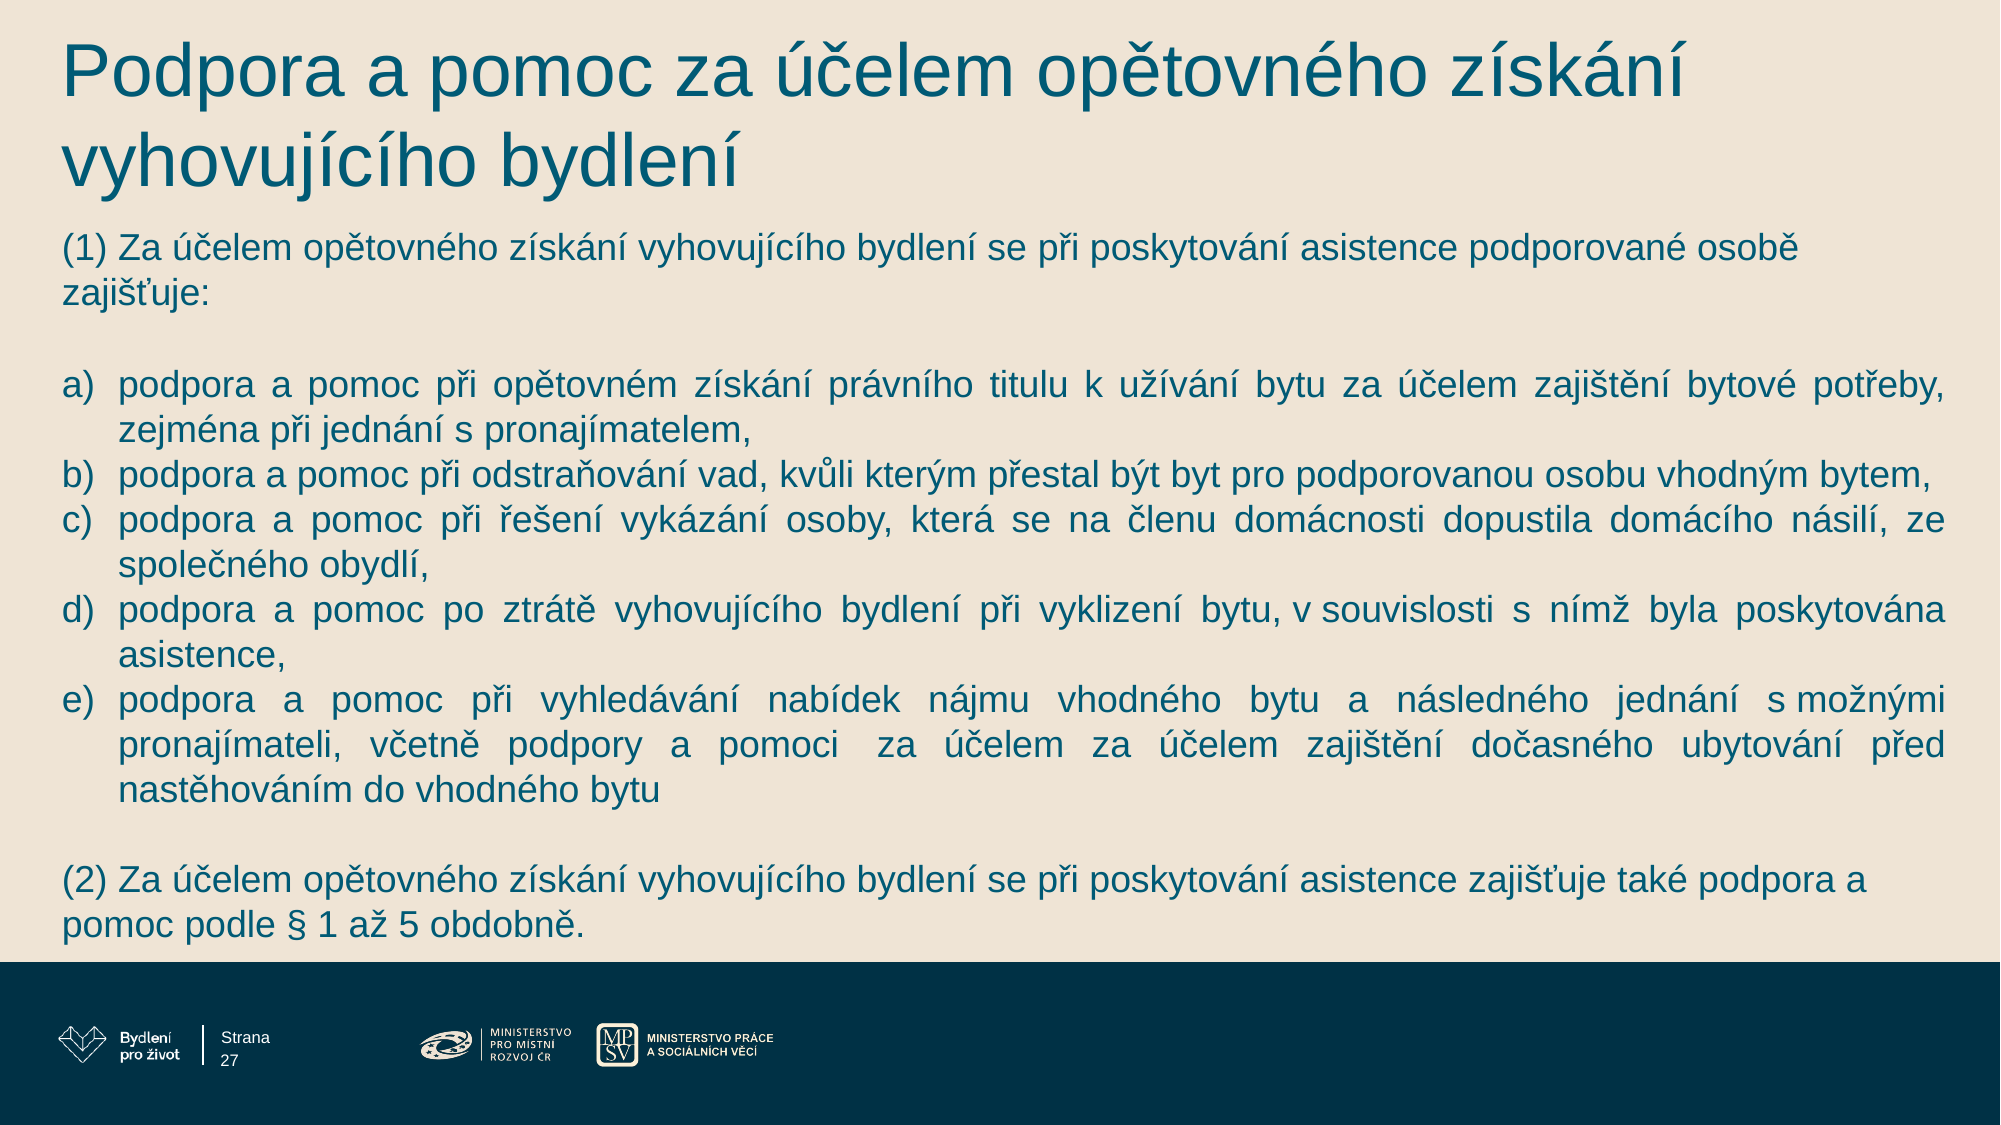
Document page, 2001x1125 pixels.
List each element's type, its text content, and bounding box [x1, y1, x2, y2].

text_box 27 [204, 1041, 254, 1078]
picture [121, 1032, 131, 1042]
text_box Strana [206, 1019, 340, 1054]
picture [422, 1042, 458, 1059]
text_box Podpora a pomoc za účelem opětovného získání vyhovujícího bydlení [46, 14, 1725, 210]
picture [648, 1035, 658, 1041]
text_box (1) Za účelem opětovného získání vyhovujícího bydlení se při poskytování asistence podporované osobě zajišťuje: podpora a pomoc při opětovném získání právního titulu k užívání bytu za účelem zajištění bytové potřeby, zejména při jednání s pronajímatelem, podpora a pomoc při odstraňování vad, kvůli kterým přestal být byt pro podporovanou osobu vhodným bytem, podpora a pomoc při řešení vykázání osoby, která se na členu domácnosti dopustila domácího násilí, ze společného obydlí, podpora a pomoc po ztrátě vyhovujícího bydlení při vyklizení bytu, v souvislosti s nímž byla poskytována asistence, podpora a pomoc při vyhledávání nabídek nájmu vhodného bytu a následného jednání s možnými pronajímateli, včetně podpory a pomoci za účelem za účelem zajištění dočasného ubytování před nastěhováním do vhodného bytu (2) Za účelem opětovného získání vyhovujícího bydlení se při poskytování asistence zajišťuje také podpora a pomoc podle § 1 až 5 obdobně. [46, 214, 1962, 953]
picture [425, 1032, 472, 1055]
picture [597, 1024, 638, 1066]
text_box [0, 962, 2000, 1125]
picture [148, 1049, 157, 1059]
picture [121, 1052, 126, 1062]
